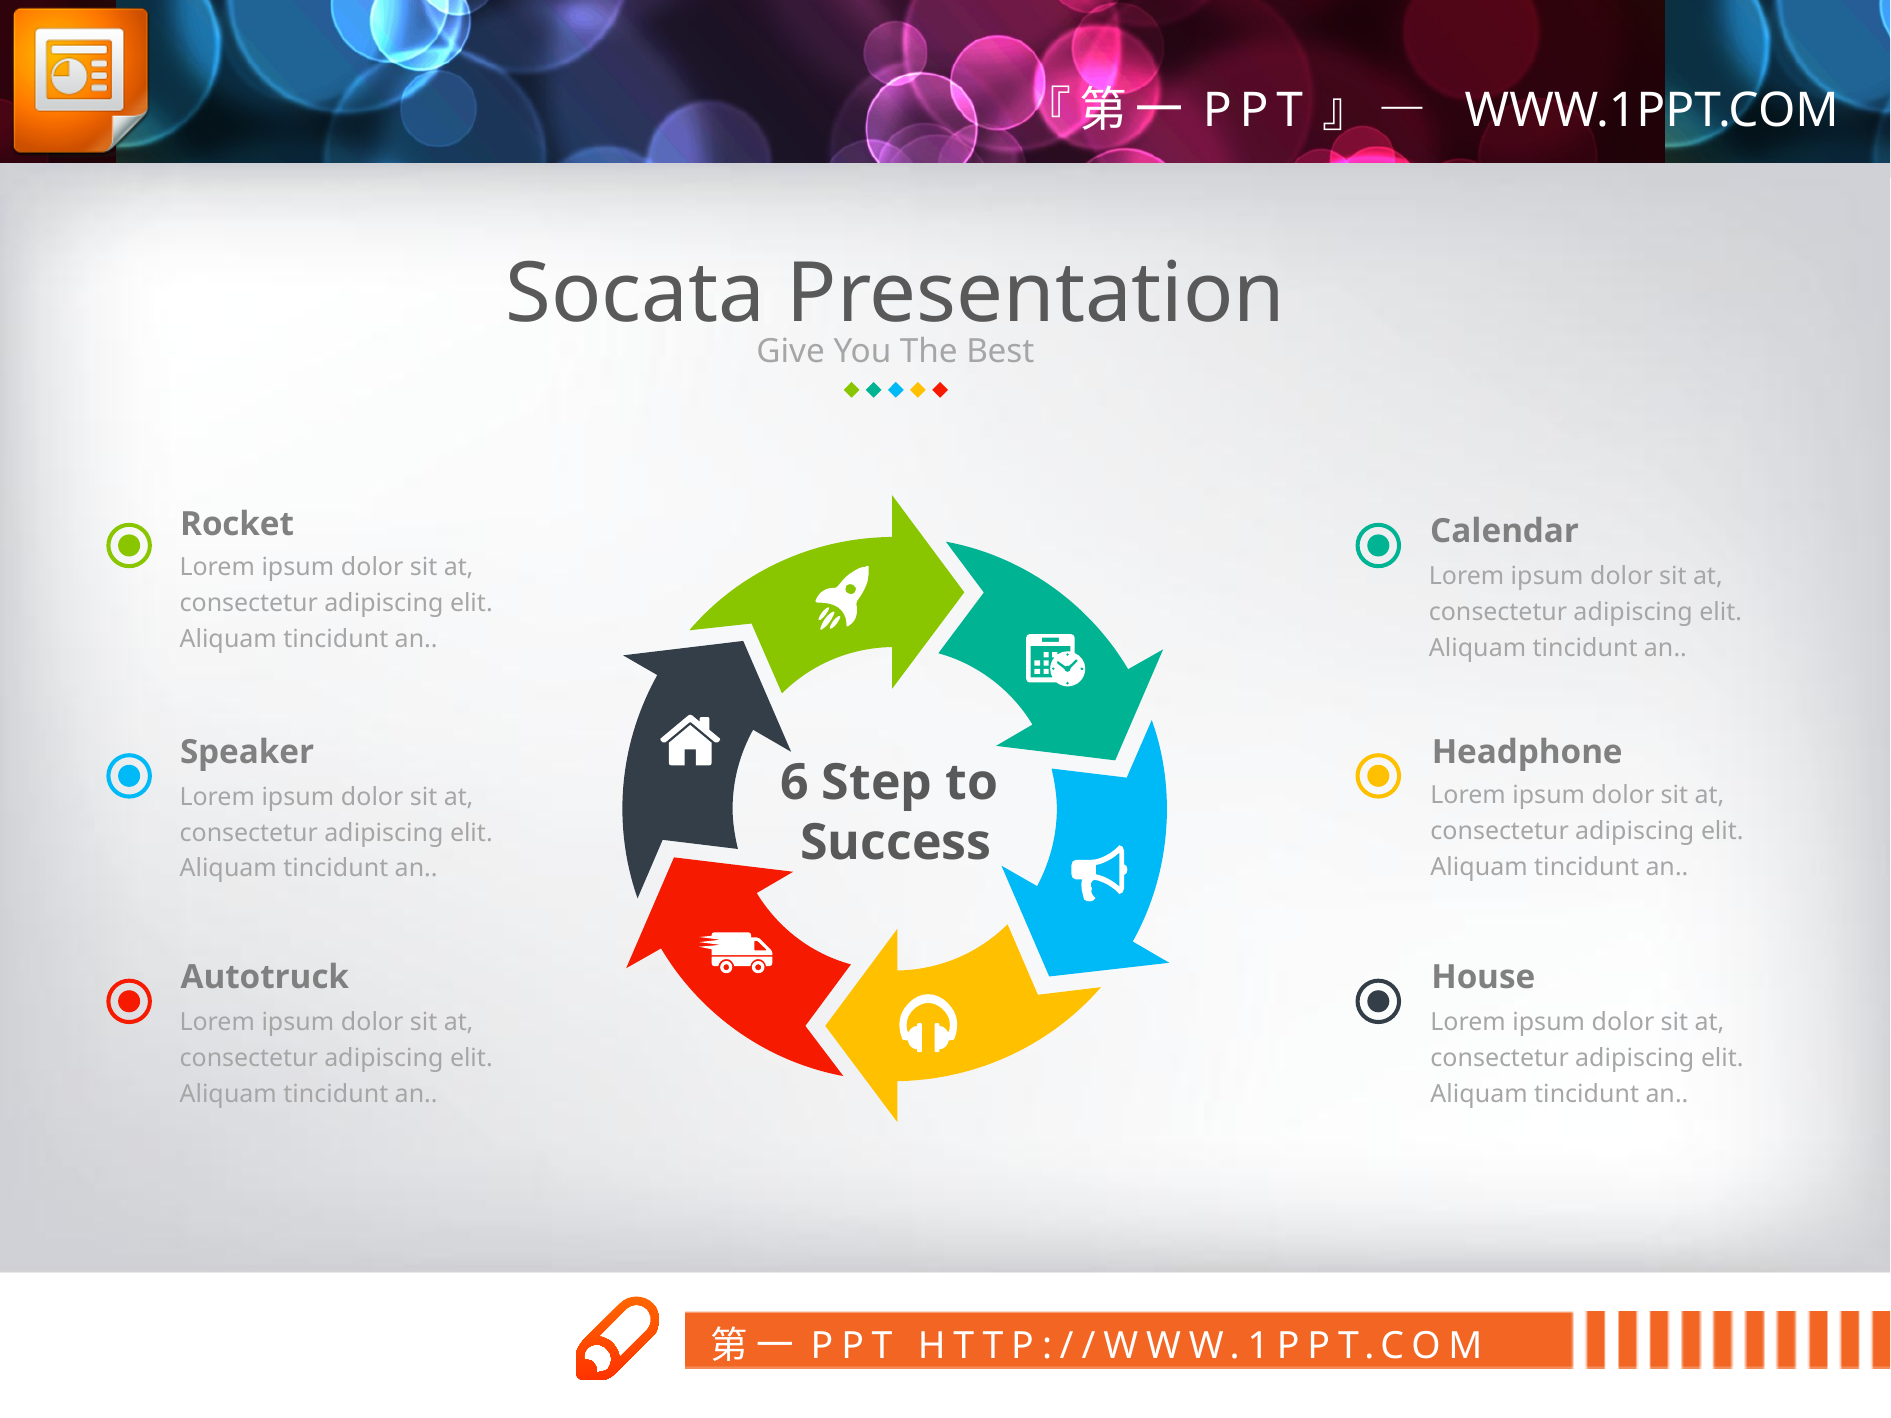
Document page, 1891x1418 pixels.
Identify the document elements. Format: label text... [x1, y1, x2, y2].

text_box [843, 381, 949, 399]
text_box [106, 978, 153, 1025]
picture [685, 1311, 1891, 1369]
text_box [106, 522, 153, 569]
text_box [1355, 752, 1402, 799]
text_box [1355, 978, 1402, 1025]
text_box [622, 494, 1170, 1123]
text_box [1415, 722, 1784, 890]
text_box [1355, 522, 1402, 569]
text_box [164, 494, 533, 662]
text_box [106, 752, 153, 799]
picture [0, 0, 1891, 1275]
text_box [1413, 501, 1782, 671]
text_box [1415, 947, 1784, 1117]
text_box Give You The Best [741, 322, 1050, 377]
text_box Socata Presentation [491, 230, 1301, 345]
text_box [164, 947, 533, 1117]
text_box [164, 722, 533, 892]
